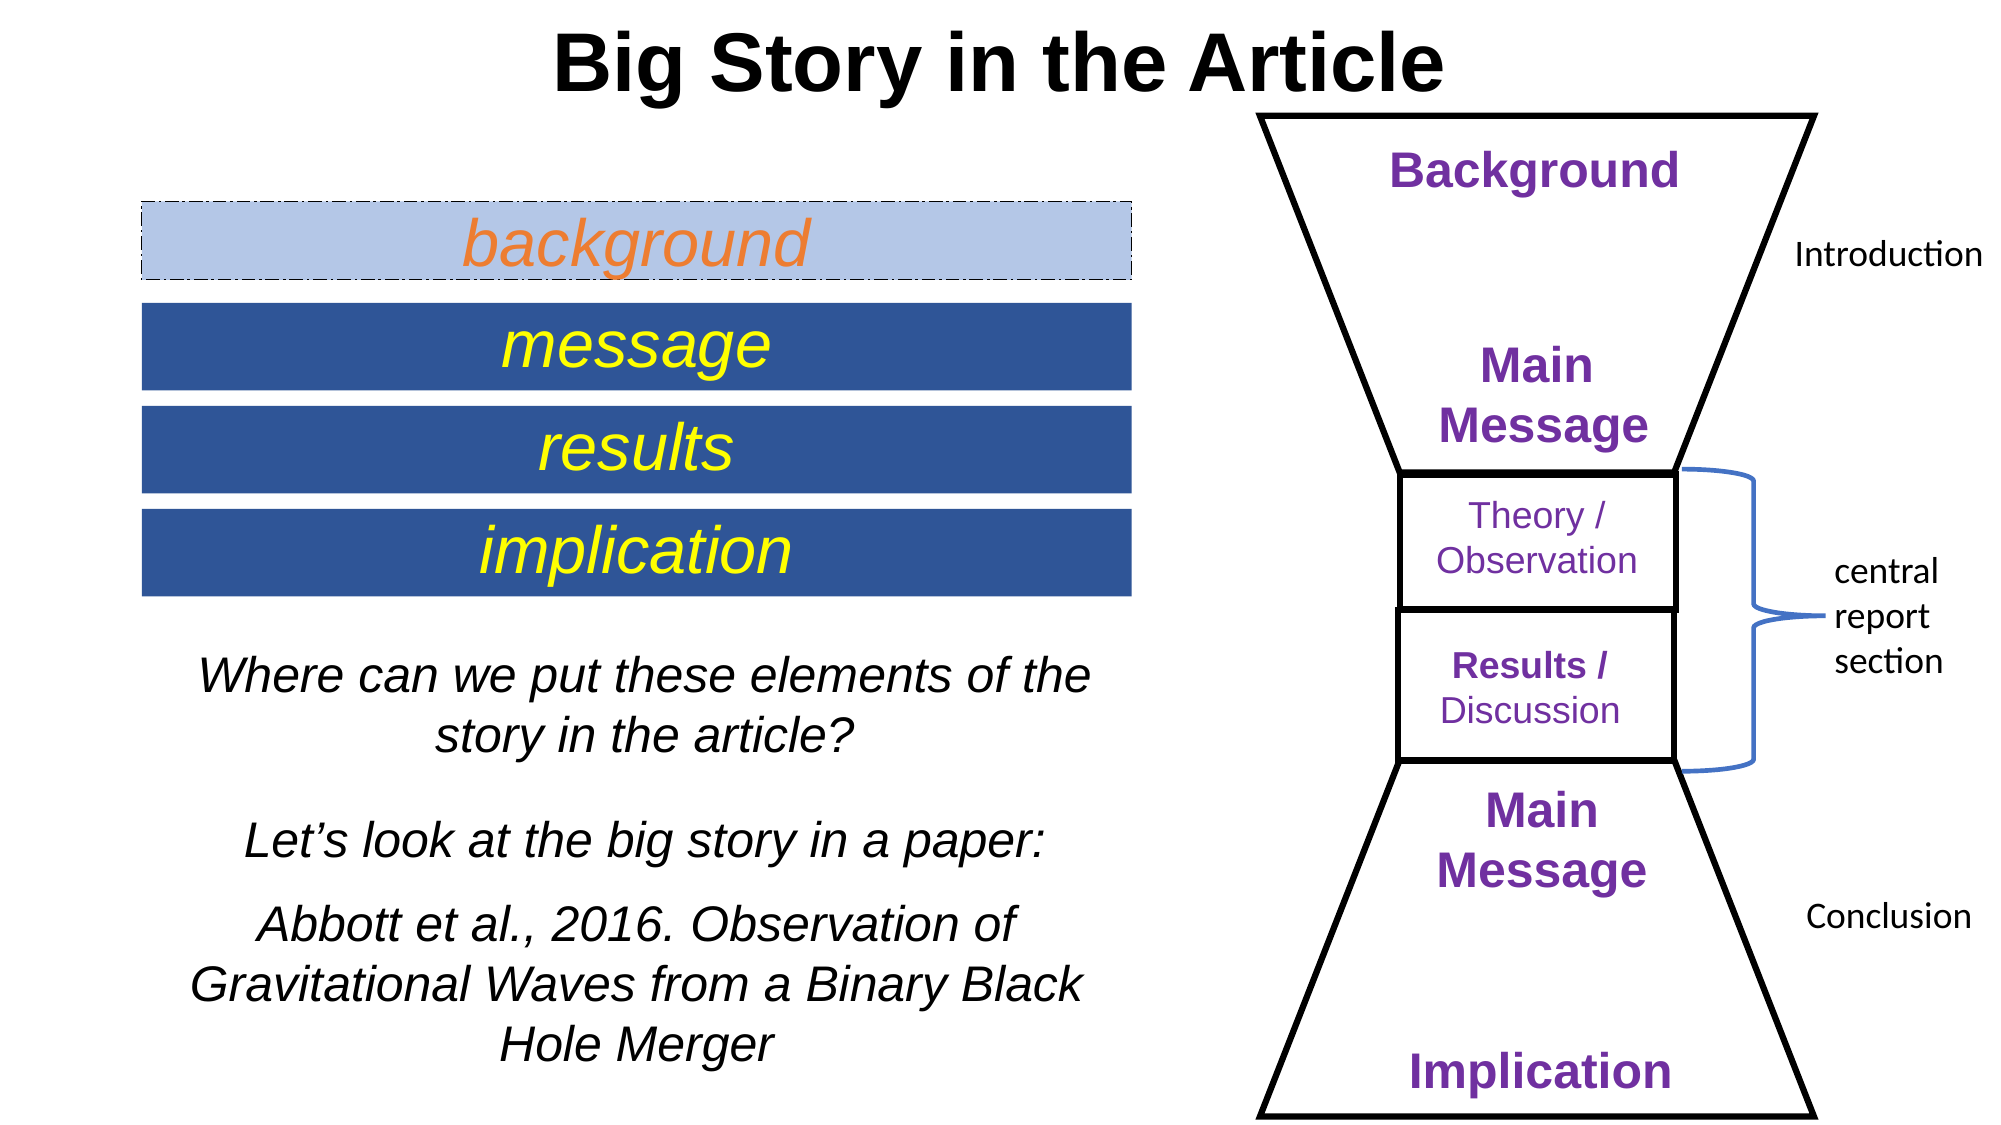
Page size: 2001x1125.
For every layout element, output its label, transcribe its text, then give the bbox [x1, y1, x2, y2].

text_box Where can we put these elements of the story in the article? [156, 634, 1134, 770]
text_box Conclusion [1814, 883, 1988, 943]
text_box results [141, 405, 1132, 494]
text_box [1259, 115, 1814, 1117]
text_box Big Story in the Article [137, 11, 1863, 130]
text_box message [141, 302, 1132, 391]
text_box Introduction [1814, 221, 1999, 282]
text_box Let’s look at the big story in a paper: [156, 800, 1134, 876]
text_box central report section [1819, 538, 1960, 689]
text_box background [141, 201, 1132, 280]
text_box implication [141, 508, 1132, 597]
text_box Abbott et al., 2016. Observation of Gravitational Waves from a Binary Black Hole Merger [147, 883, 1126, 1079]
